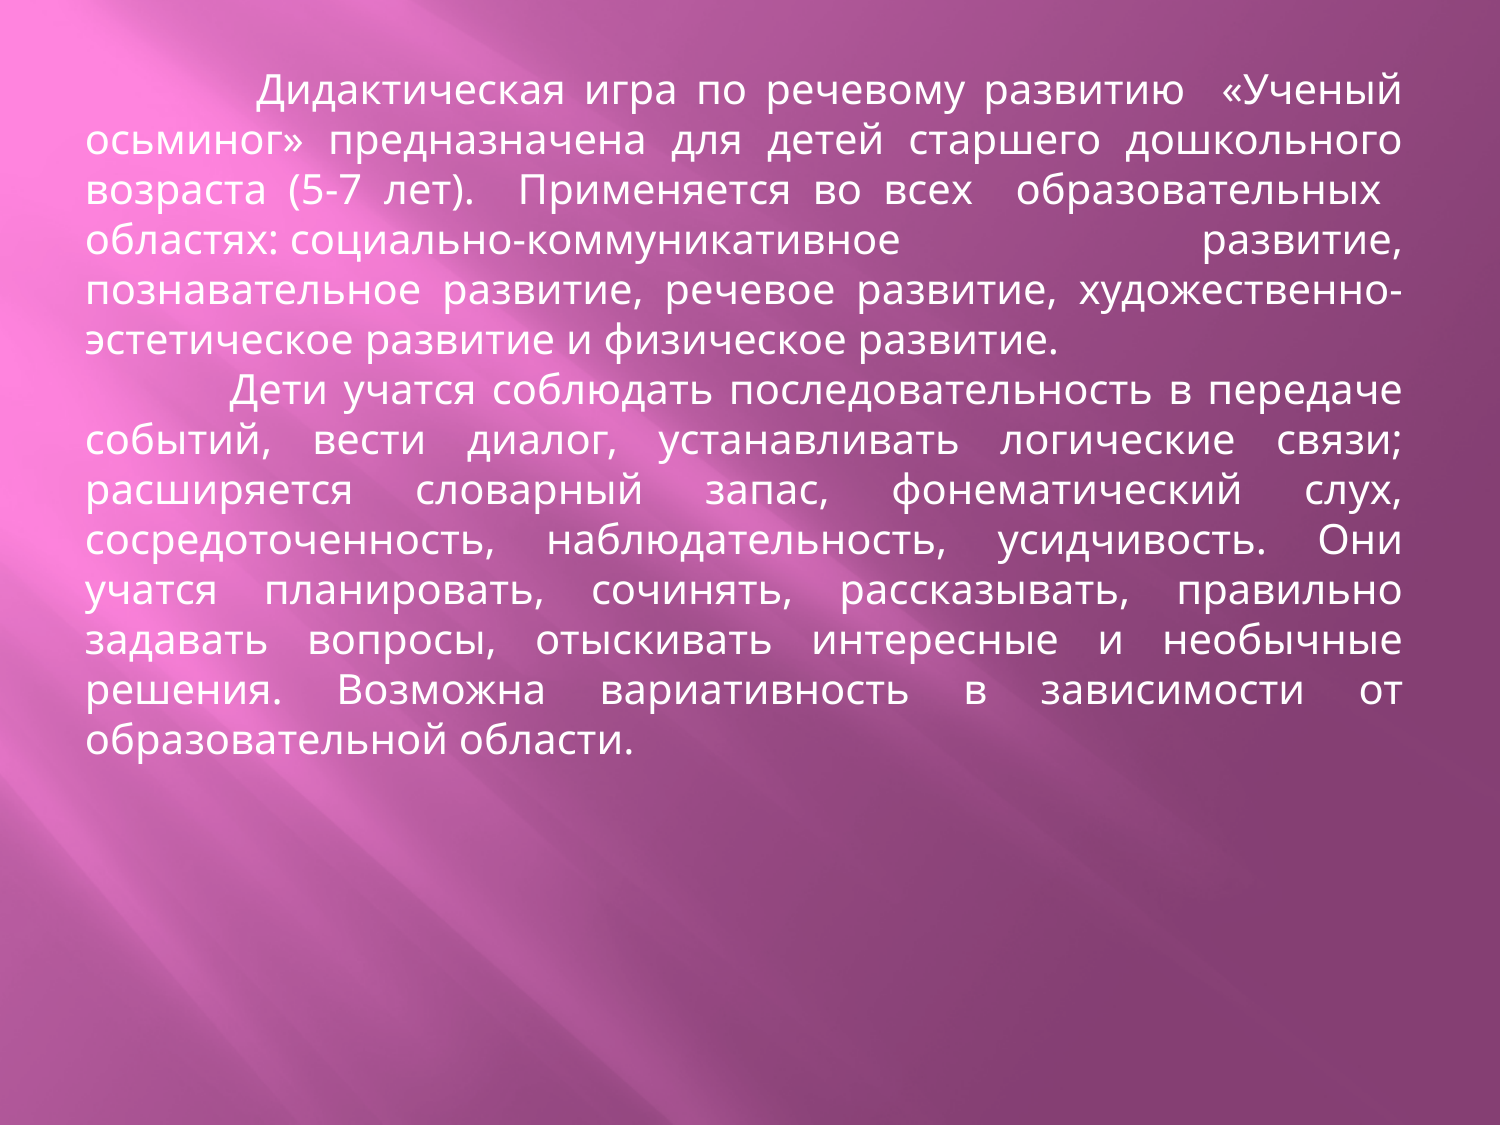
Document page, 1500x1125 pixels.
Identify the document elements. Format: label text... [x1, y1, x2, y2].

text_box Дидактическая игра по речевому развитию «Ученый осьминог» предназначена для детей старшего дошкольного возраста (5-7 лет). Применяется во всех образовательных областях: социально-коммуникативное развитие, познавательное развитие, речевое развитие, художественно-эстетическое развитие и физическое развитие. Дети учатся соблюдать последовательность в передаче событий, вести диалог, устанавливать логические связи; расширяется словарный запас, фонематический слух, сосредоточенность, наблюдательность, усидчивость. Они учатся планировать, сочинять, рассказывать, правильно задавать вопросы, отыскивать интересные и необычные решения. Возможна вариативность в зависимости от образовательной области. [70, 55, 1418, 921]
